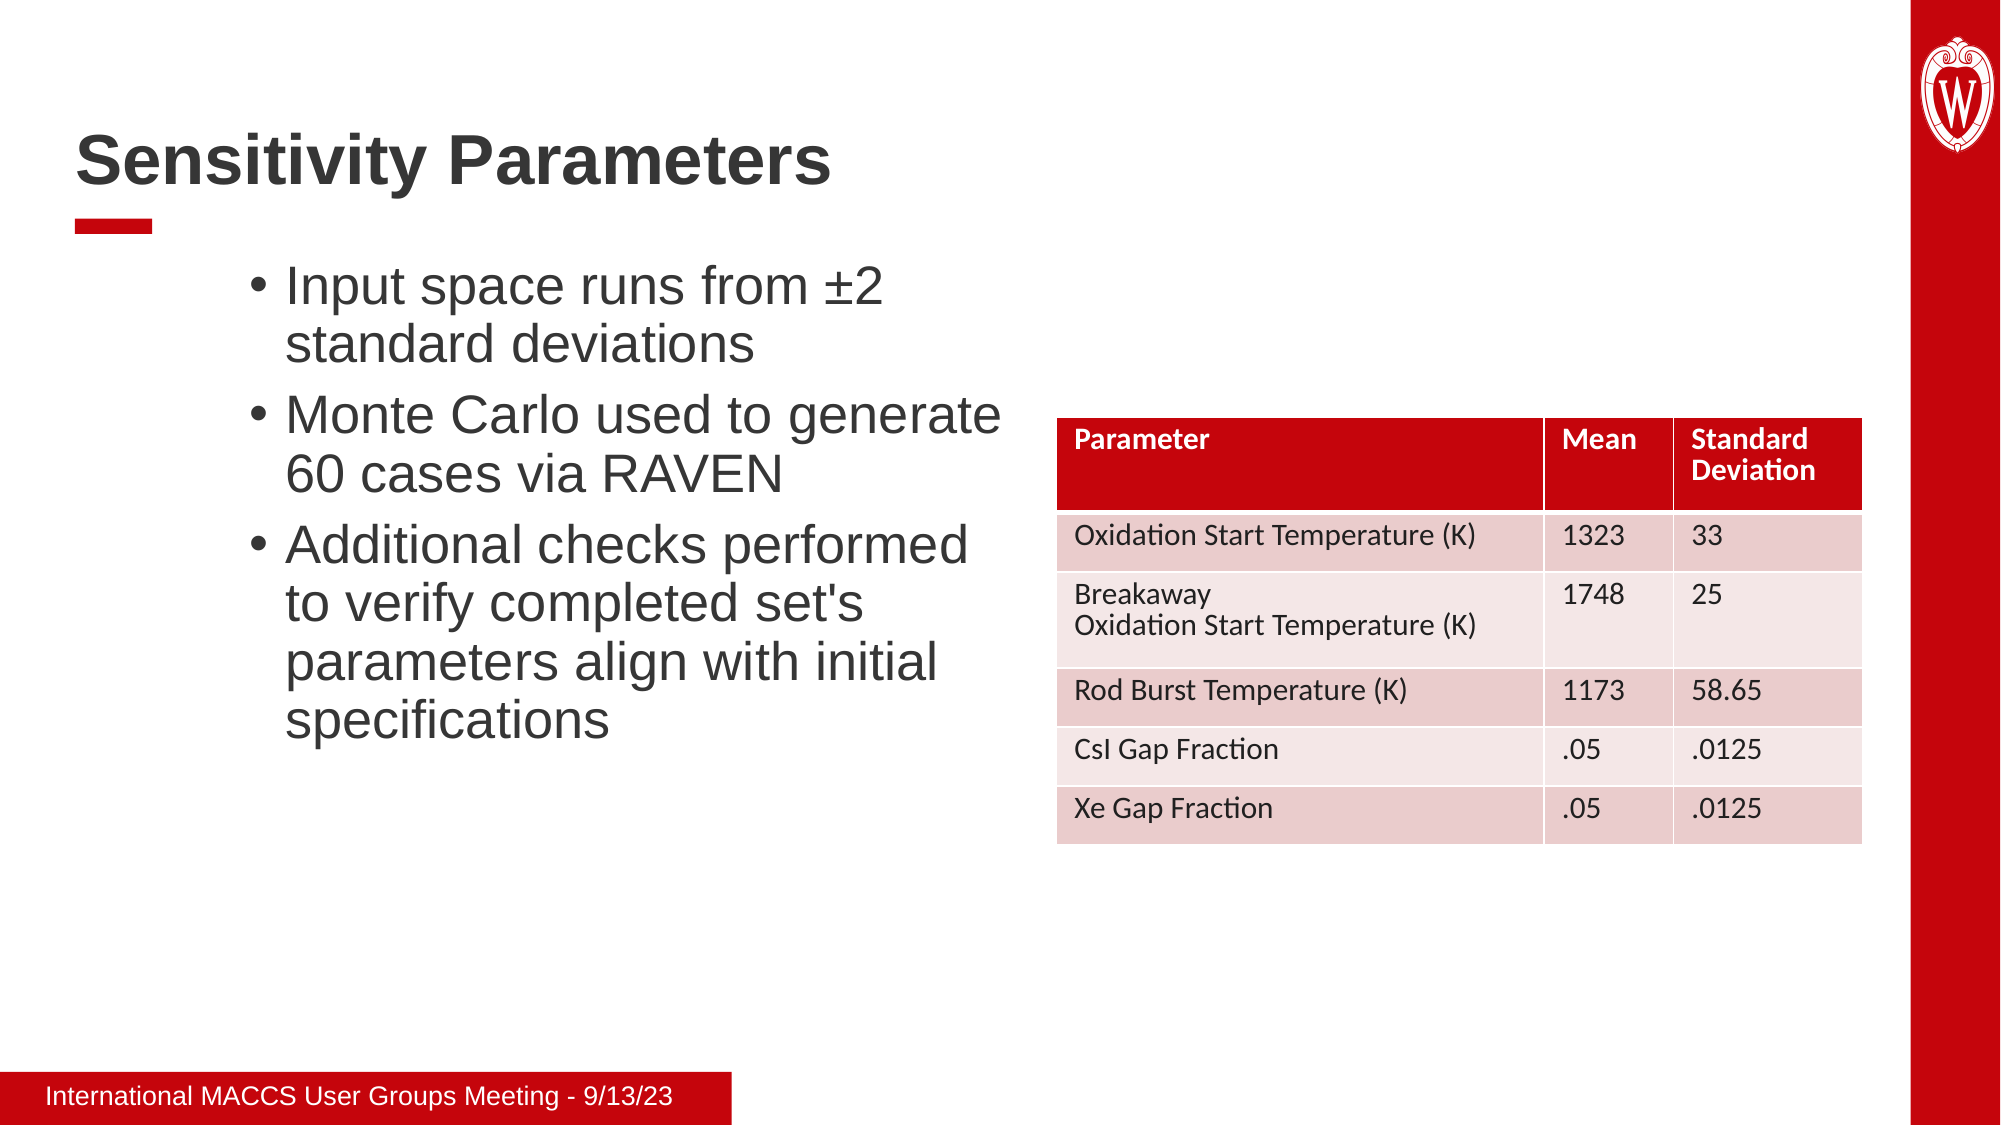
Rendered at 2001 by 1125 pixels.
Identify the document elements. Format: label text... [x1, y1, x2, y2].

table_header Standard Deviation ​​ [1674, 418, 1862, 510]
table_cell 1323​​ [1545, 515, 1673, 571]
table_cell Rod Burst Temperature (K)​​ [1057, 669, 1543, 726]
text_box Input space runs from ±2 standard deviations Monte Carlo used to generate 60 cases via RAVEN Additional checks performed to verify completed set's parameters align with initial specifications [249, 249, 1025, 1013]
table_cell 33​​ [1674, 515, 1862, 571]
table_cell Breakaway Oxidation Start Temperature (K)​​ [1057, 573, 1543, 667]
table_cell 1748​​ [1545, 573, 1673, 667]
table_cell CsI Gap Fraction​​ [1057, 728, 1543, 785]
table_cell 1173​​ [1545, 669, 1673, 726]
table_cell 58.65​ [1674, 669, 1862, 726]
table_header Mean​​ [1545, 418, 1673, 510]
table_cell .0125​​ [1674, 728, 1862, 785]
table_cell .05​​ [1545, 787, 1673, 844]
table_cell .0125​​ [1674, 787, 1862, 844]
picture [1920, 36, 1995, 154]
list Sensitivity Parameters [75, 115, 1863, 200]
table_cell Oxidation Start Temperature (K)​​ [1057, 515, 1543, 571]
table_cell .05​​ [1545, 728, 1673, 785]
table_cell 25​ [1674, 573, 1862, 667]
list International MACCS User Groups Meeting - 9/13/23 [0, 1071, 732, 1125]
table_header Parameter​​ [1057, 418, 1543, 510]
table_cell Xe Gap Fraction​​ [1057, 787, 1543, 844]
